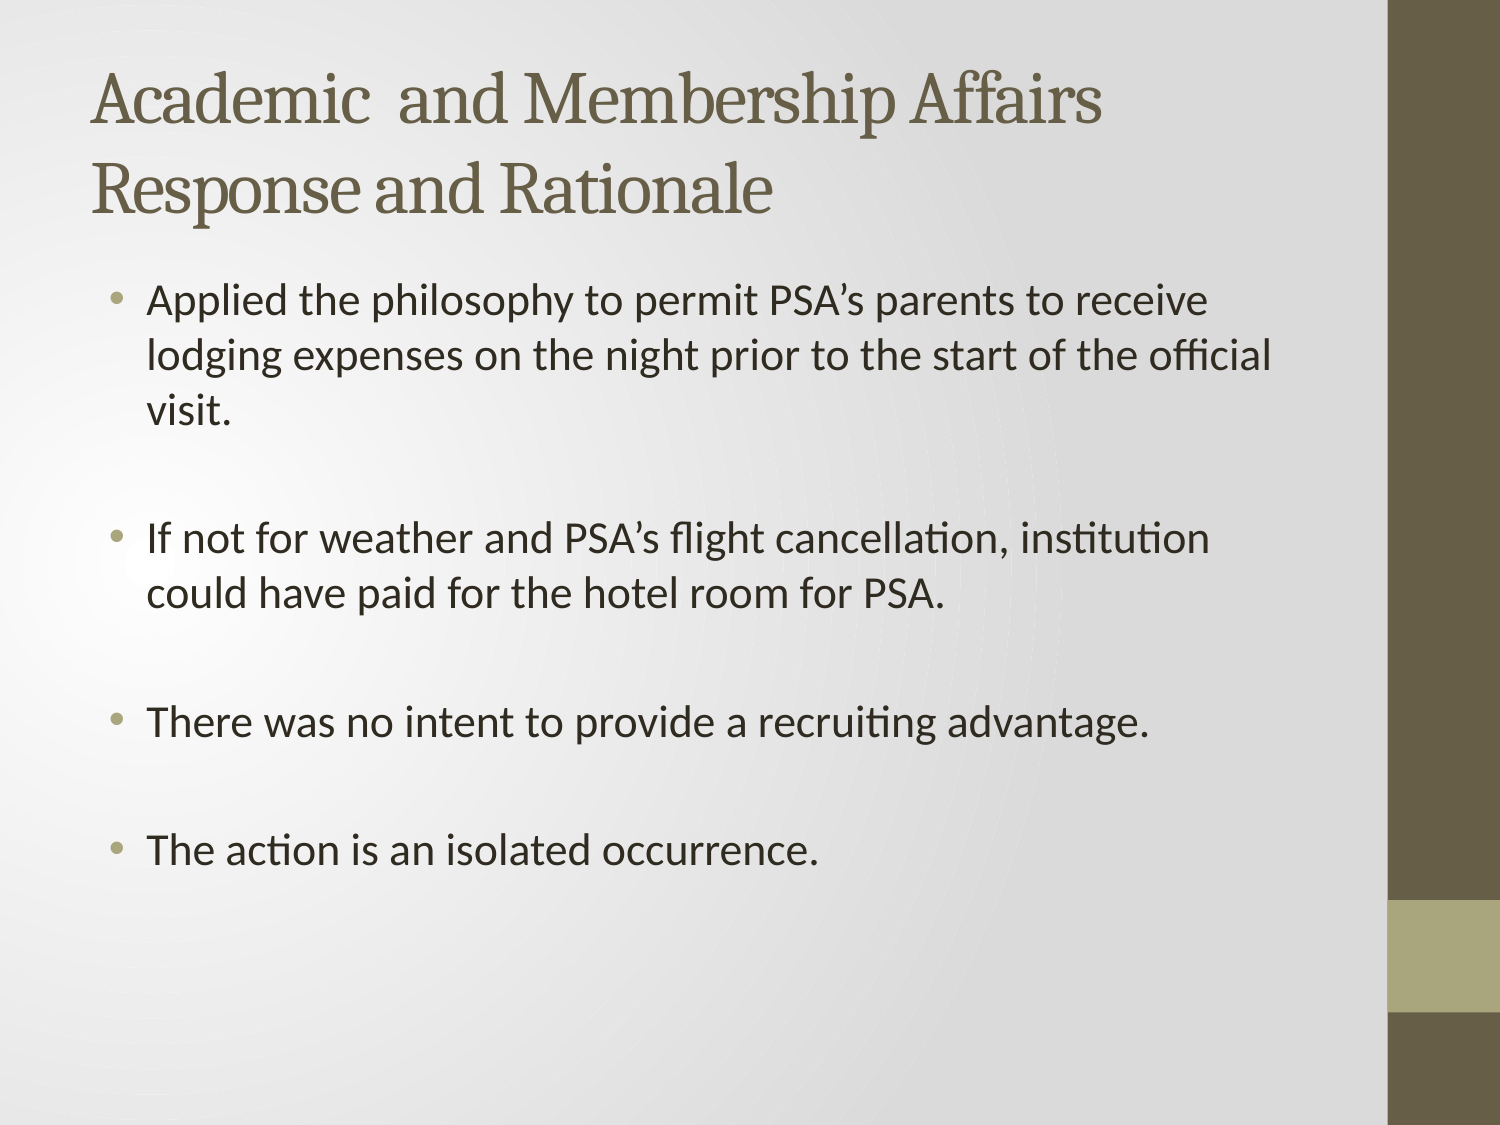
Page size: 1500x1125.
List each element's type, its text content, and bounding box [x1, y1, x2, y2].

list Applied the philosophy to permit PSA’s parents to receive lodging expenses on the night prior to the start of the official visit. If not for weather and PSA’s flight cancellation, institution could have paid for the hotel room for PSA. There was no intent to provide a recruiting advantage. The action is an isolated occurrence. [75, 262, 1325, 1050]
title Academic and Membership Affairs Response and Rationale [75, 45, 1325, 233]
